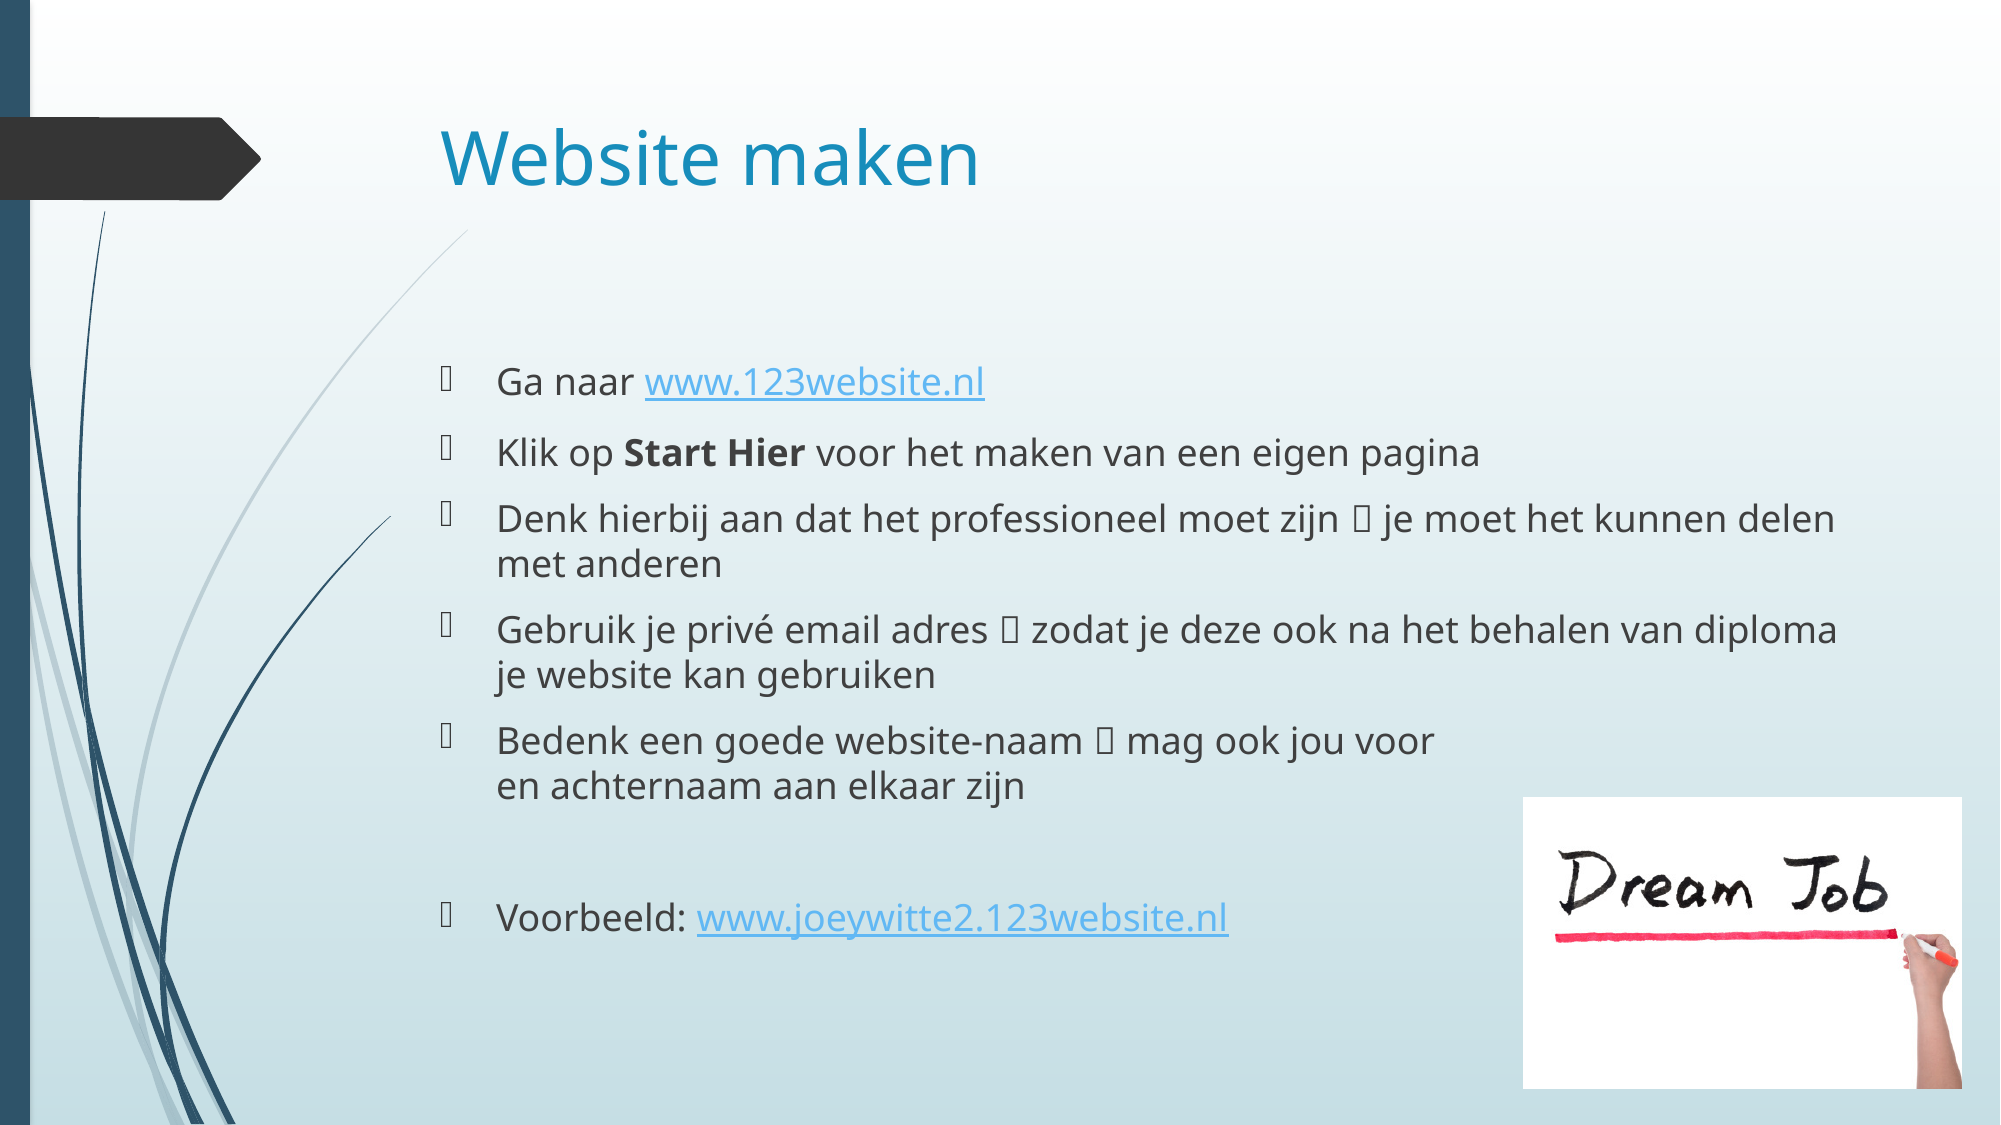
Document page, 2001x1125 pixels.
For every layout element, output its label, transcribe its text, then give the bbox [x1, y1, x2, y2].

title Website maken [425, 102, 1888, 313]
list Ga naar www.123website.nl Klik op Start Hier voor het maken van een eigen pagina Denk hierbij aan dat het professioneel moet zijn  je moet het kunnen delen met anderen Gebruik je privé email adres  zodat je deze ook na het behalen van diploma je website kan gebruiken Bedenk een goede website-naam  mag ook jou voor en achternaam aan elkaar zijn Voorbeeld: www.joeywitte2.123website.nl [424, 350, 1888, 1065]
picture [1523, 797, 1962, 1089]
